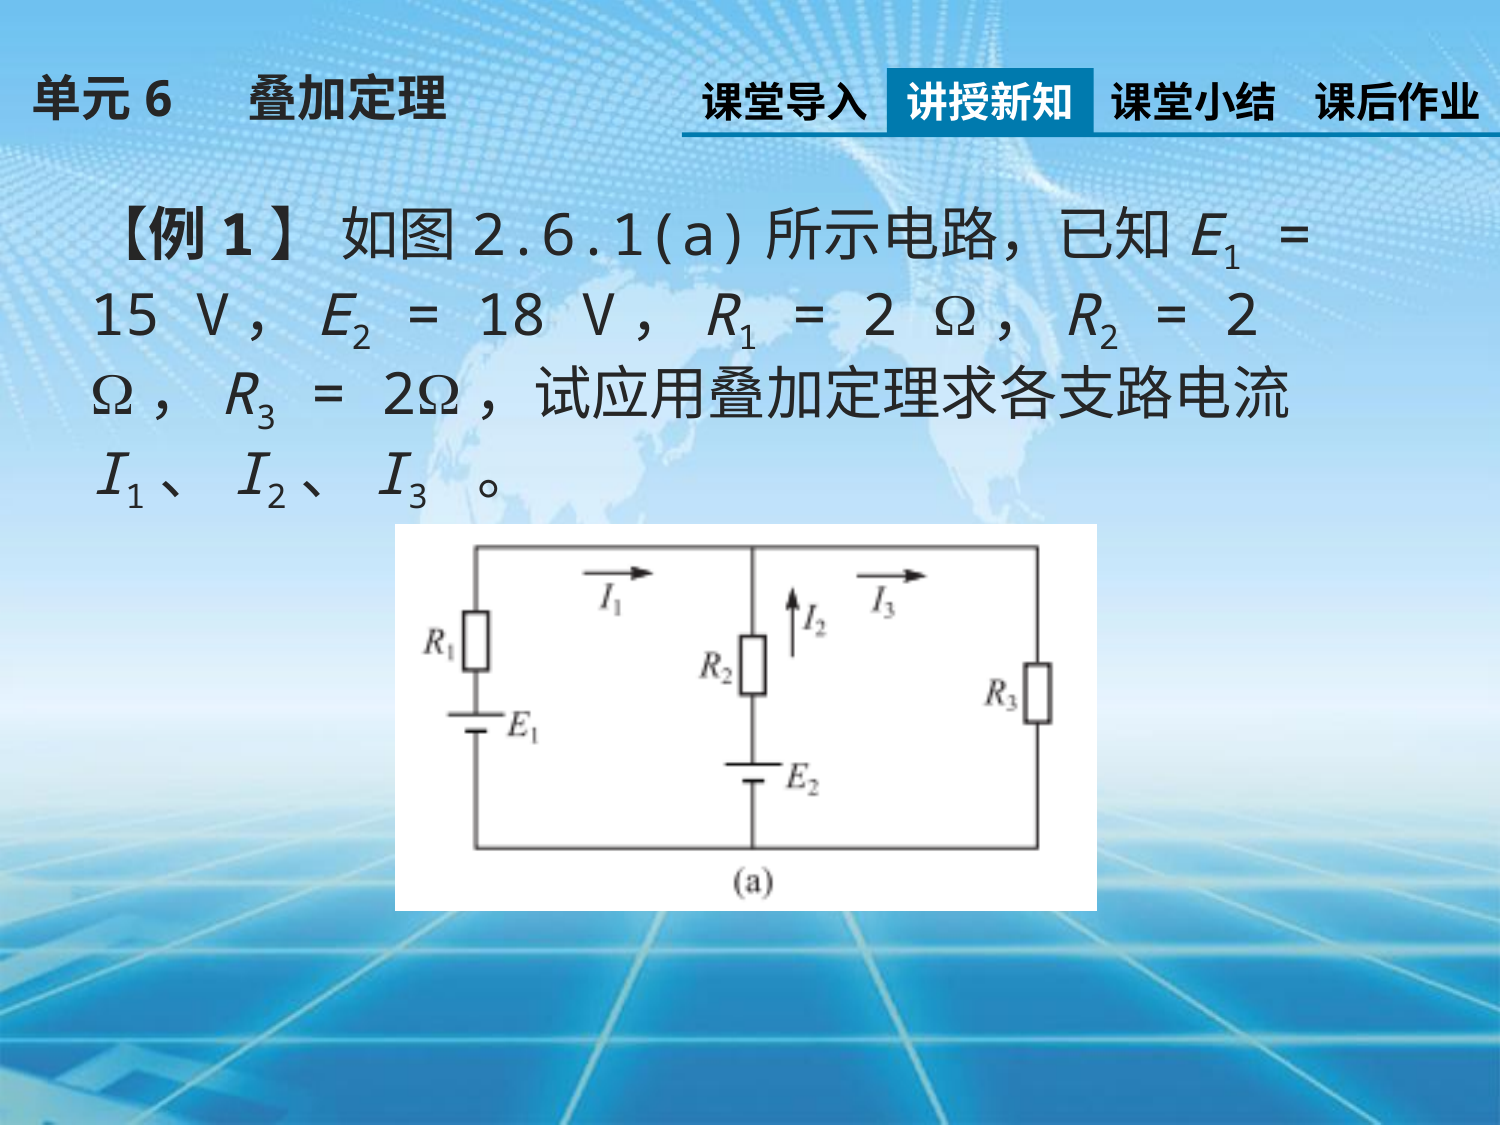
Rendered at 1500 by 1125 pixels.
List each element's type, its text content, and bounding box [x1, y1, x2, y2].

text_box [16, 59, 1500, 135]
picture [0, 0, 1500, 1125]
text_box 【例1】 如图2.6.1(a)所示电路，已知E1 = 15 V，E2 = 18 V，R1 = 2 ，R2 = 2 ，R3 = 2，试应用叠加定理求各支路电流I1、I2、I3 。 [74, 262, 1425, 450]
